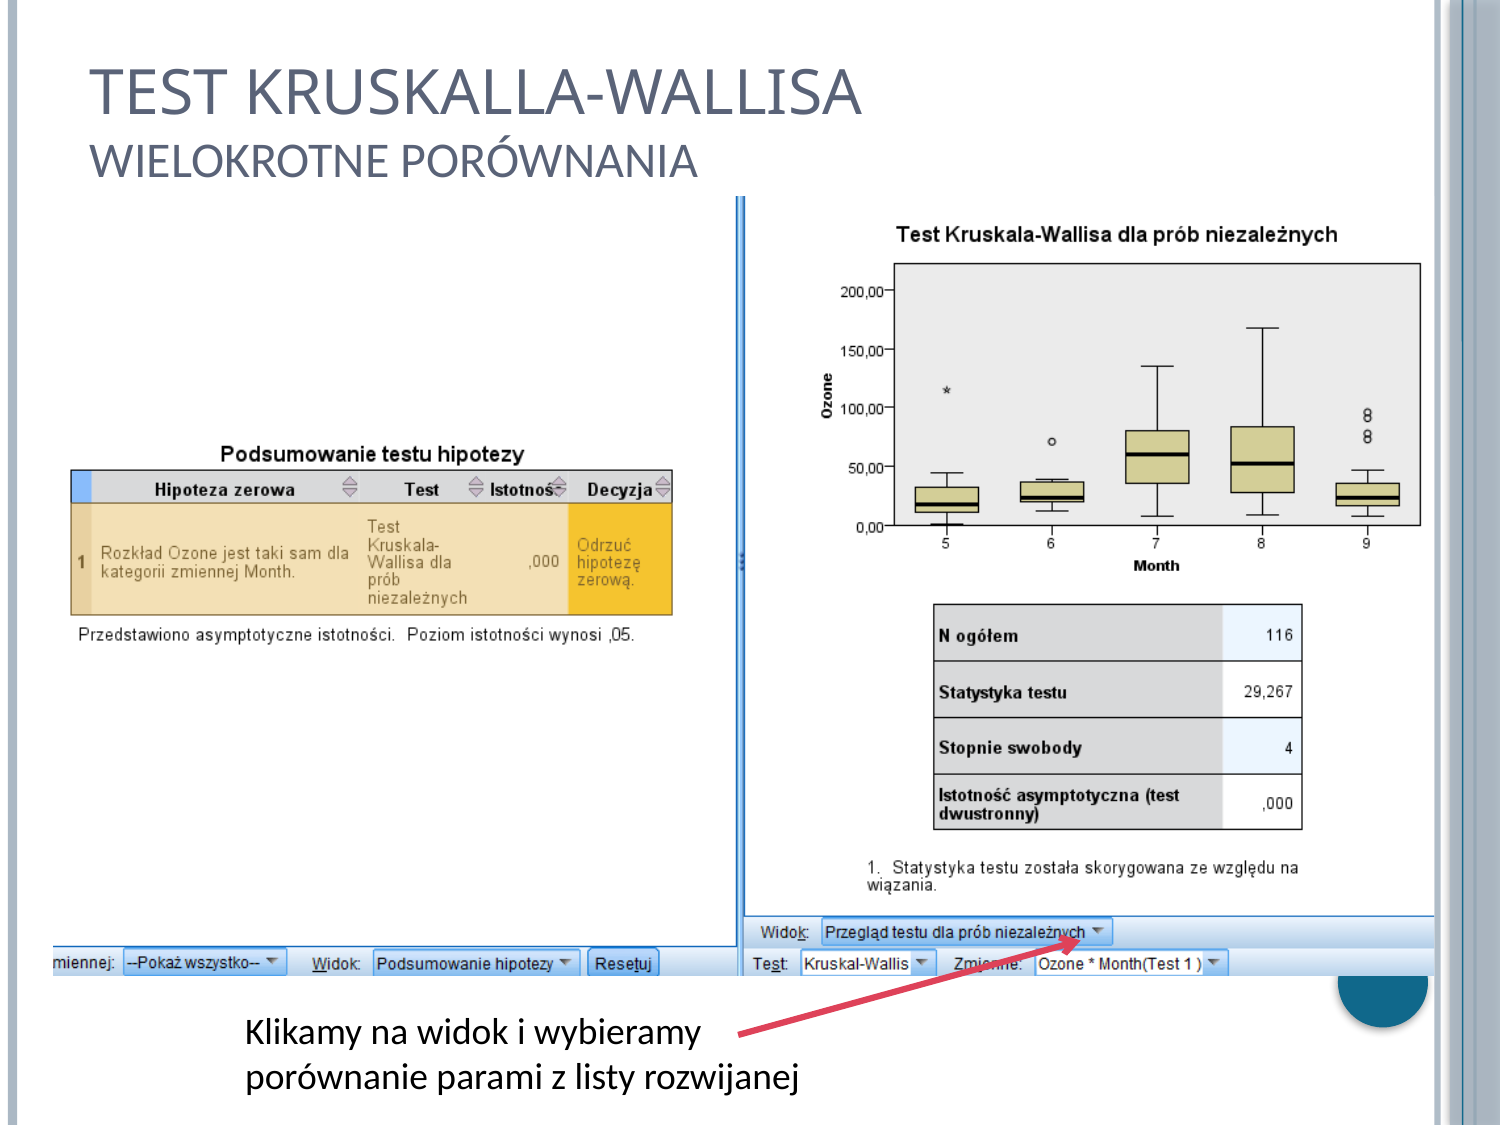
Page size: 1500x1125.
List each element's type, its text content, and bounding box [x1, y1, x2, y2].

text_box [737, 939, 1082, 1036]
text_box Klikamy na widok i wybieramy porównanie parami z listy rozwijanej [230, 999, 869, 1105]
picture [52, 195, 1435, 977]
title Test Kruskalla-Wallisa Wielokrotne porównania [75, 7, 1300, 193]
